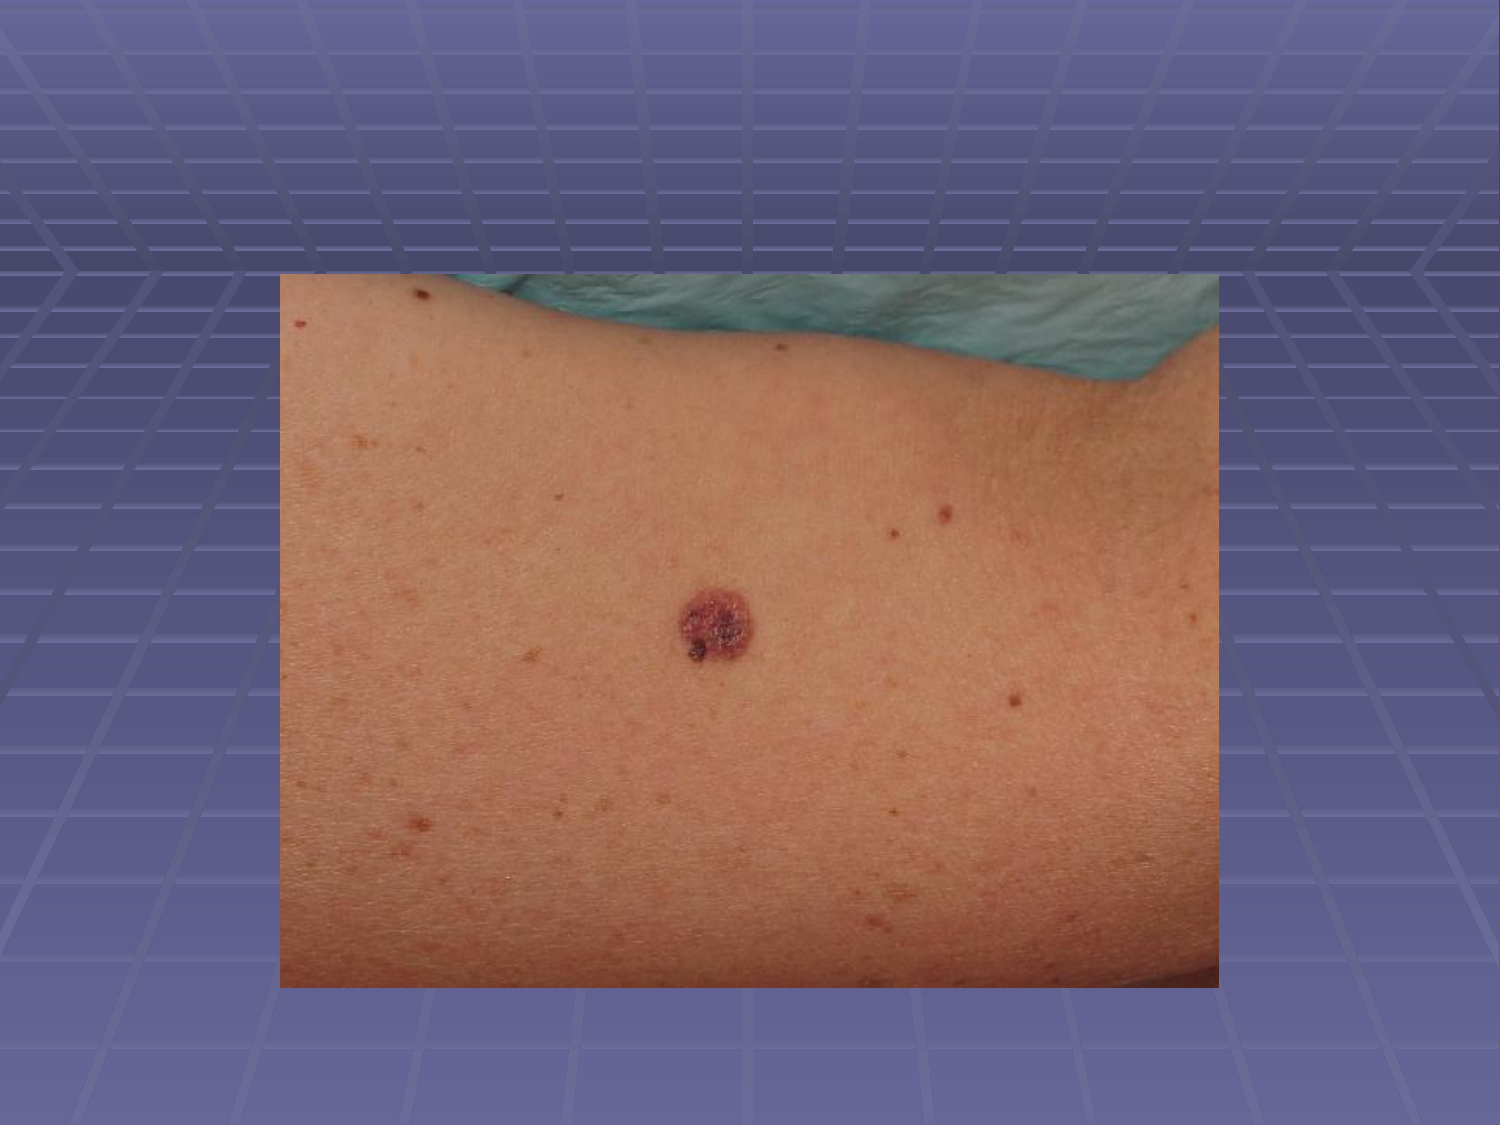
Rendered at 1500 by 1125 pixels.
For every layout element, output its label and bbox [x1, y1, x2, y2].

list [280, 273, 1219, 989]
